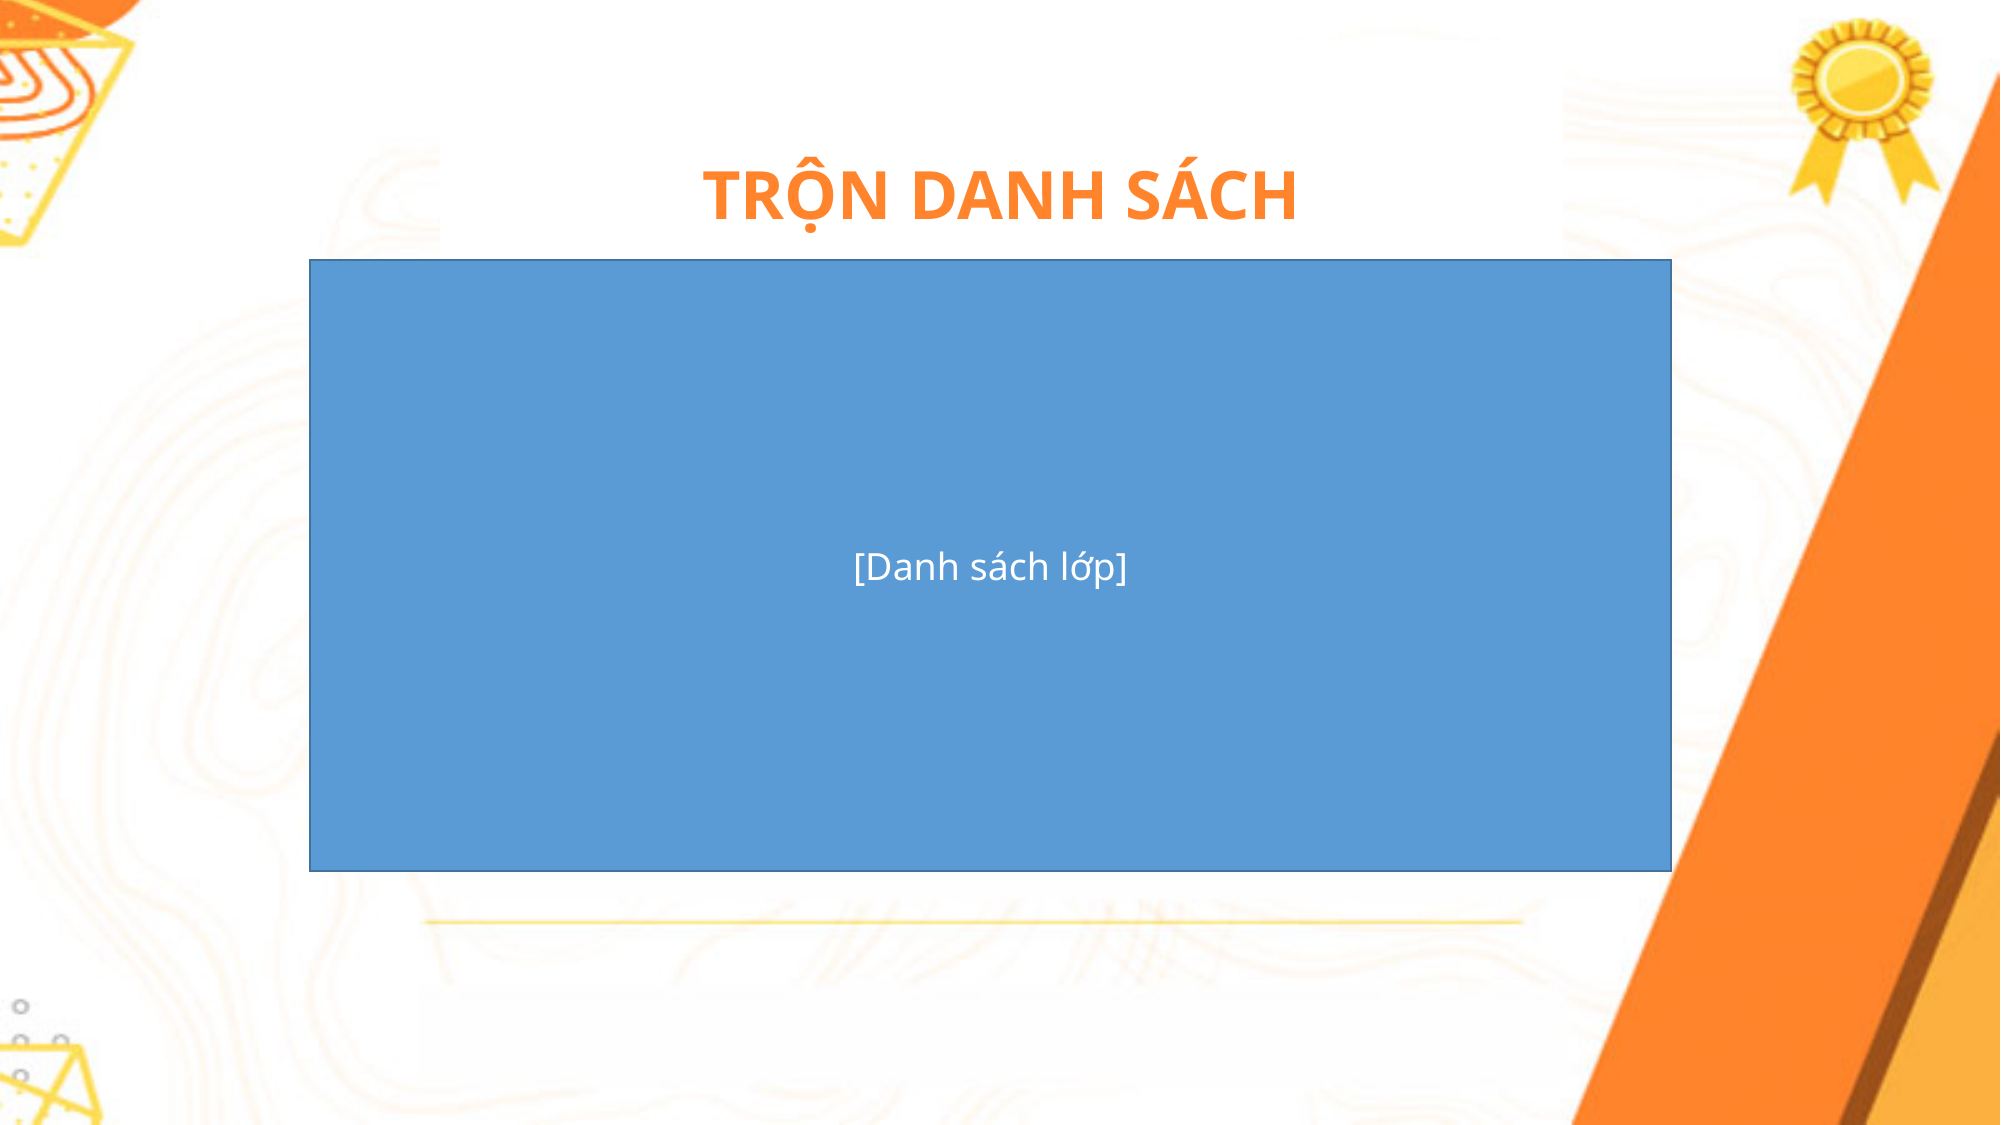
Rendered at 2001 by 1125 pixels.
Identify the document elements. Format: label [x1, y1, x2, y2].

list [0, 0, 2000, 1125]
